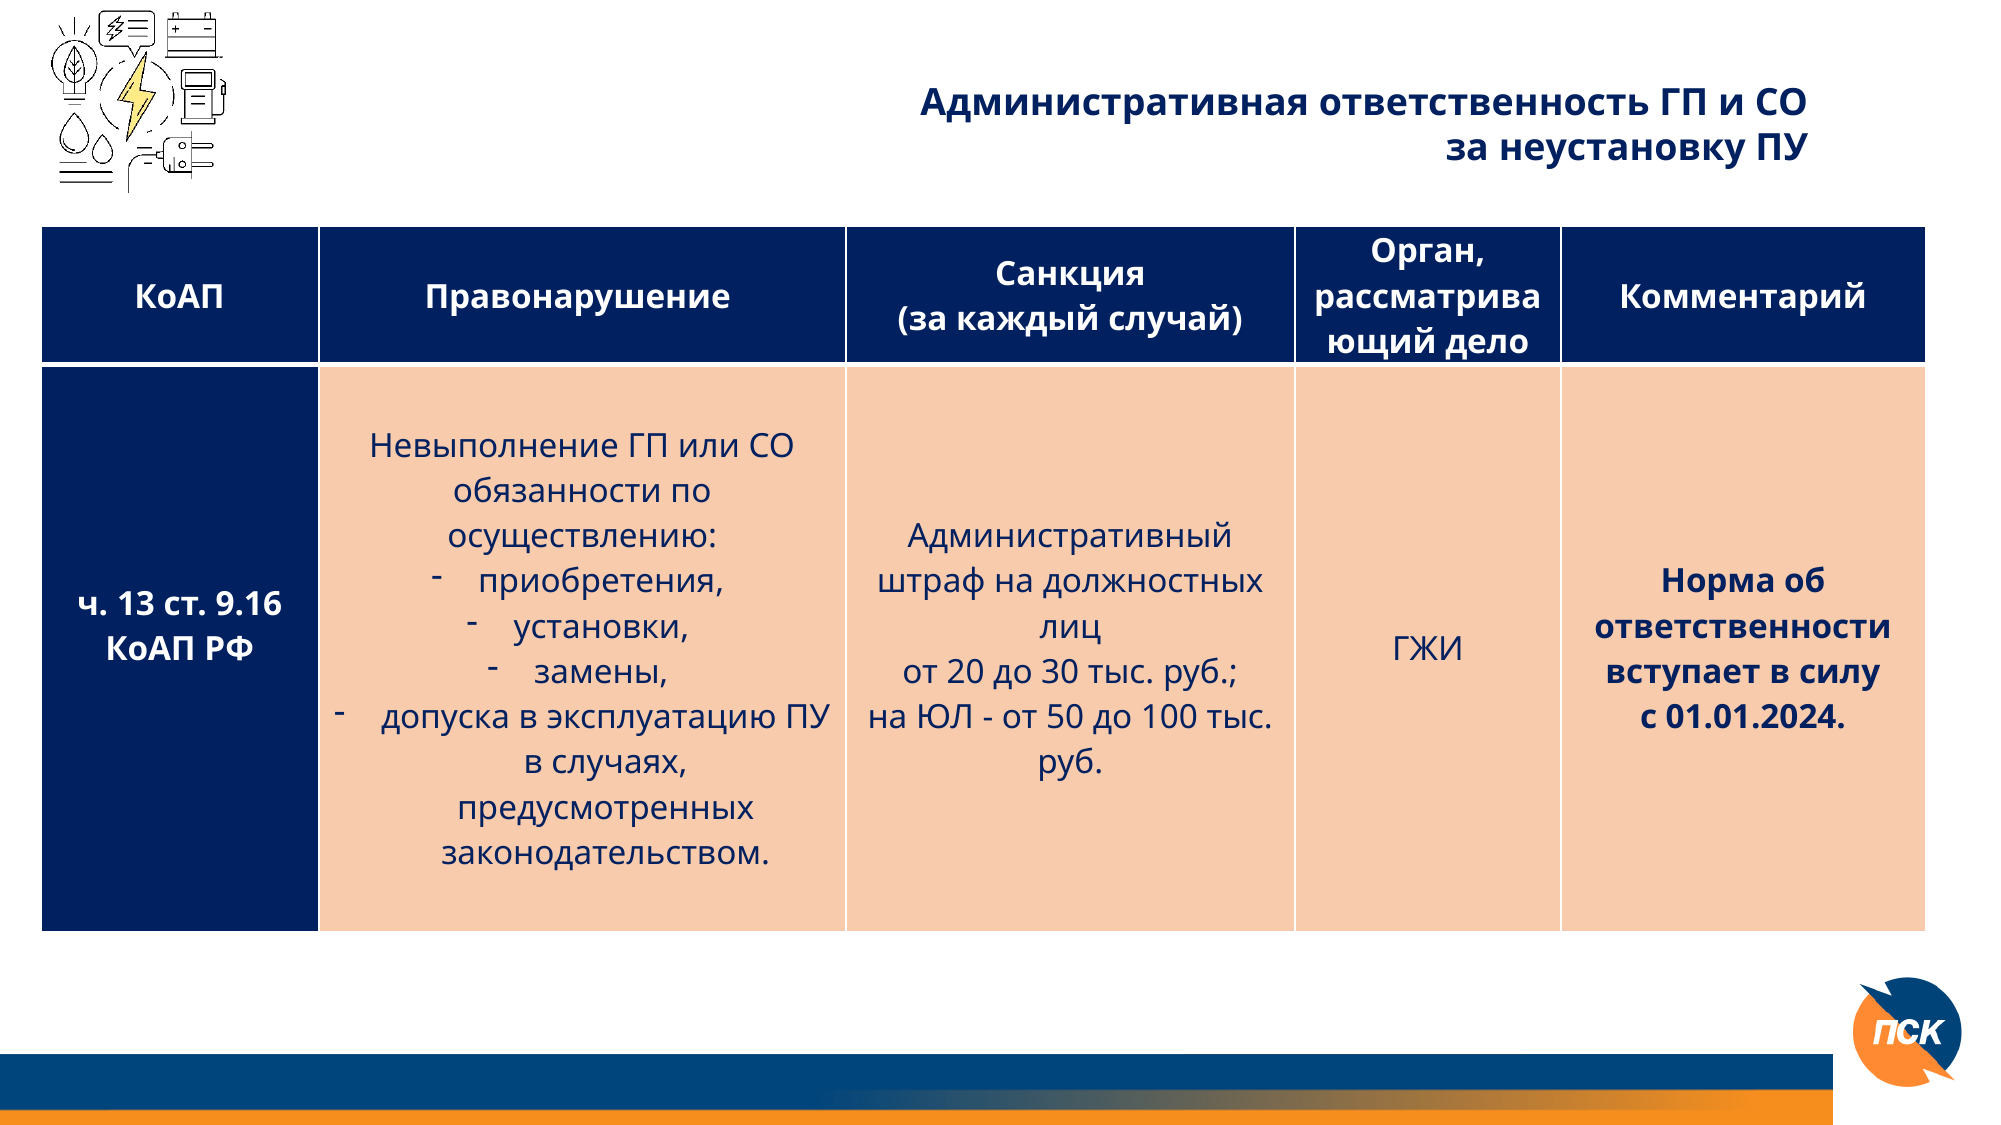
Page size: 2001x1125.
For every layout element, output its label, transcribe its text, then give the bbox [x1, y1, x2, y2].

table_cell ч. 13 ст. 9.16 КоАП РФ [42, 367, 318, 931]
table_cell Административный штраф на должностных лиц от 20 до 30 тыс. руб.; на ЮЛ - от 50 до 100 тыс. руб. [847, 367, 1294, 931]
table_header КоАП [42, 227, 318, 362]
picture [40, 0, 233, 193]
table_cell Норма об ответственности вступает в силу с 01.01.2024. [1562, 367, 1925, 931]
text_box Административная ответственность ГП и СО за неустановку ПУ [632, 70, 1833, 176]
table_header Комментарий [1562, 227, 1925, 362]
table_header Орган, рассматривающий дело [1296, 227, 1560, 362]
table_header Санкция (за каждый случай) [847, 227, 1294, 362]
table_cell ГЖИ [1296, 367, 1560, 931]
table_header Правонарушение [320, 227, 845, 362]
table_cell Невыполнение ГП или СО обязанности по осуществлению: приобретения, установки, замены, допуска в эксплуатацию ПУ в случаях, предусмотренных законодательством. [320, 367, 845, 931]
picture [0, 938, 2000, 1125]
